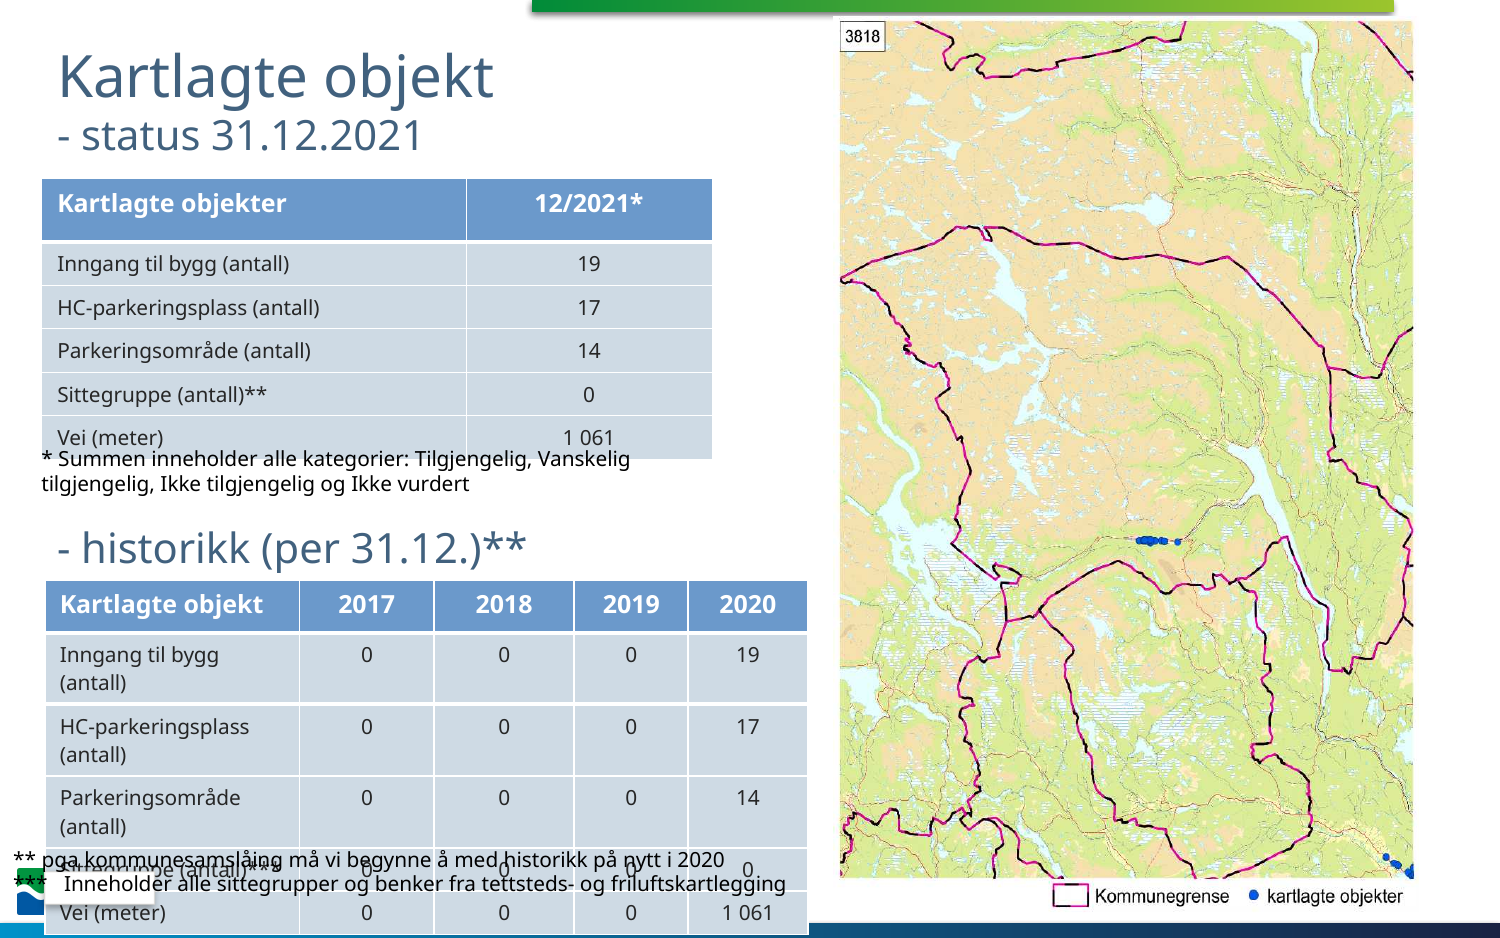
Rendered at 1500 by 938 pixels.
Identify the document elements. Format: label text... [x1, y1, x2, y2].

table_cell Inngang til bygg (antall) [42, 244, 466, 285]
table_cell 0 [467, 373, 712, 415]
table_cell 17 [689, 706, 807, 775]
table_cell 0 [575, 706, 687, 775]
table_cell 1 061 [467, 416, 712, 459]
table_cell 0 [435, 904, 573, 934]
table_cell Vei (meter) [42, 416, 466, 438]
table_cell HC-parkeringsplass (antall) [46, 706, 299, 775]
table_header 2017 [300, 581, 433, 631]
table_cell 0 [300, 777, 433, 838]
table_header 2018 [435, 581, 573, 631]
table_header Kartlagte objekter [42, 179, 466, 240]
table_cell 19 [467, 244, 712, 285]
table_cell 0 [435, 706, 573, 775]
table_cell Sittegruppe (antall)** [42, 373, 466, 415]
table_cell 0 [575, 904, 687, 934]
table_cell 1 061 [689, 892, 807, 934]
table_header 2020 [689, 581, 807, 631]
table_cell 0 [802, 849, 807, 890]
table_cell Parkeringsområde (antall) [46, 777, 299, 838]
table_header 12/2021* [467, 179, 712, 240]
table_cell 14 [689, 777, 807, 847]
table_cell 0 [300, 904, 433, 934]
table_cell 0 [575, 777, 687, 838]
table_cell 0 [435, 777, 573, 838]
table_header Kartlagte objekt [46, 581, 299, 631]
table_cell 0 [435, 635, 573, 702]
text_box Kartlagte objekt - status 31.12.2021 [42, 24, 828, 167]
text_box ** pga kommunesamslåing må vi begynne å med historikk på nytt i 2020 *** Inneholder alle sittegrupper og benker fra tettsteds- og friluftskartlegging [0, 838, 802, 904]
table_cell HC-parkeringsplass (antall) [42, 286, 466, 328]
table_cell Parkeringsområde (antall) [42, 329, 466, 372]
table_cell 0 [575, 635, 687, 702]
table_cell Inngang til bygg (antall) [46, 635, 299, 702]
table_cell 0 [300, 635, 433, 702]
picture [833, 16, 1419, 913]
table_cell Vei (meter) [46, 904, 299, 934]
table_header 2019 [575, 581, 687, 631]
table_cell 0 [300, 706, 433, 775]
table_cell 17 [467, 286, 712, 328]
table_cell 14 [467, 329, 712, 372]
text_box * Summen inneholder alle kategorier: Tilgjengelig, Vanskelig tilgjengelig, Ikke tilgjengelig og Ikke vurdert [26, 438, 711, 504]
table_cell 19 [689, 635, 807, 702]
text_box - historikk (per 31.12.)** [42, 496, 828, 580]
